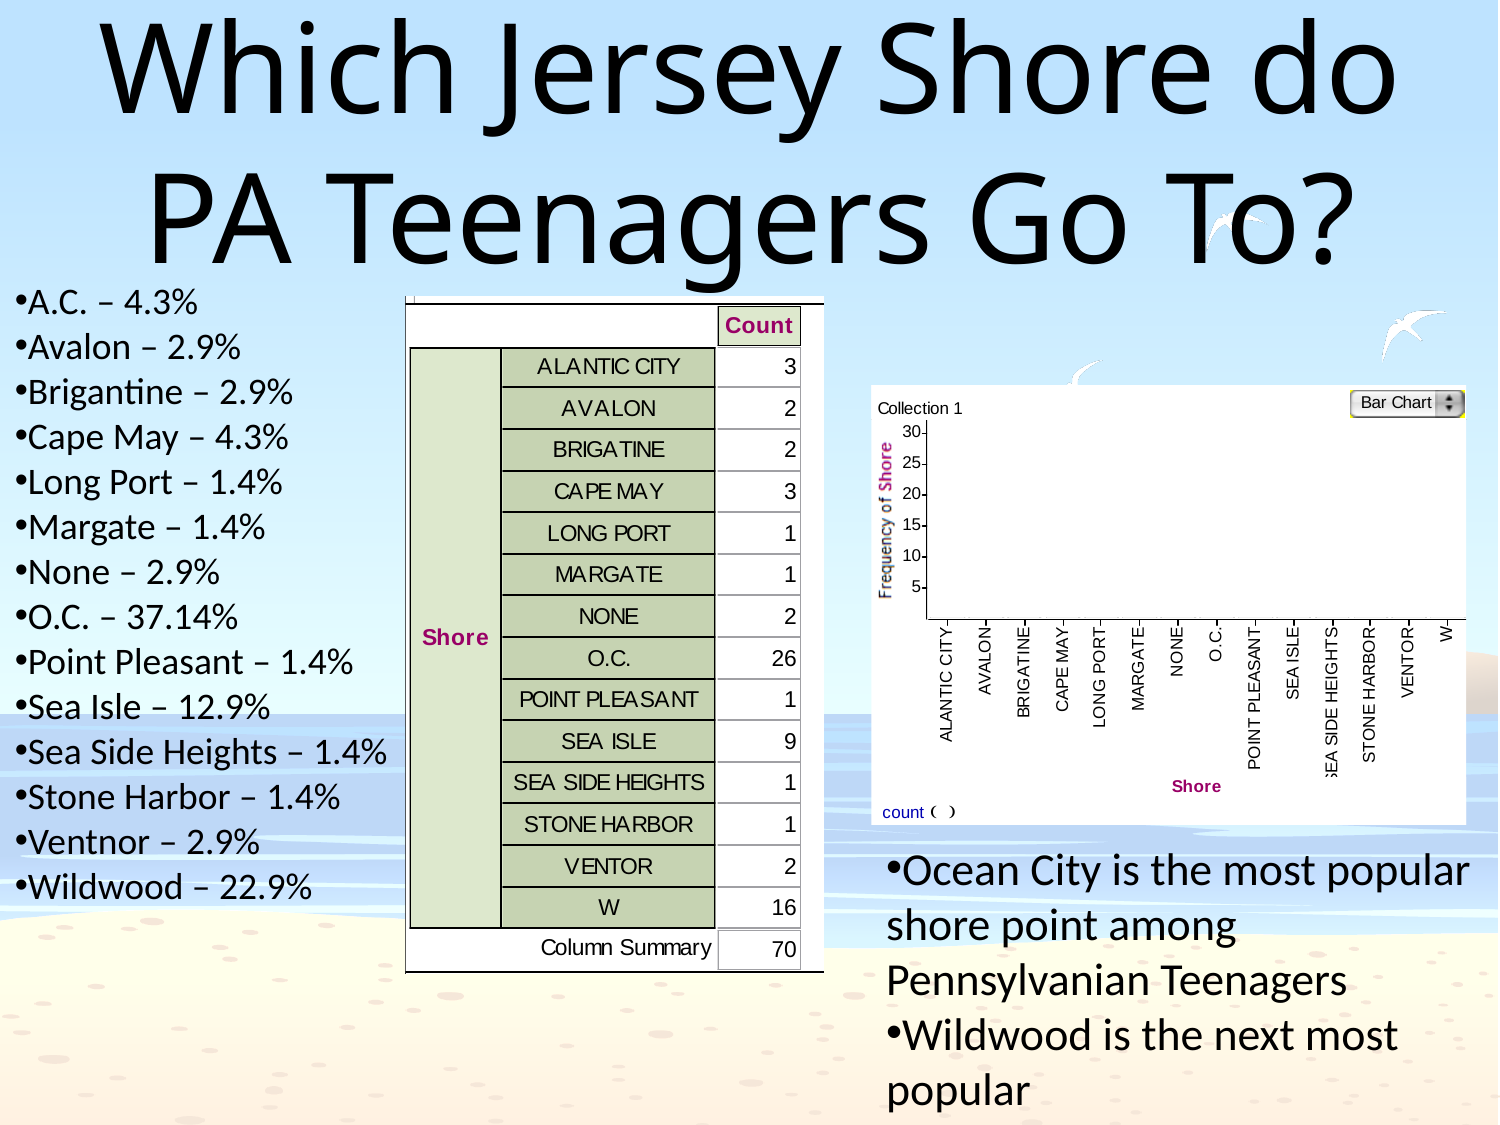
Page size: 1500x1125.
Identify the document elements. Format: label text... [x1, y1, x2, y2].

text_box A.C. – 4.3% Avalon – 2.9% Brigantine – 2.9% Cape May – 4.3% Long Port – 1.4% Margate – 1.4% None – 2.9% O.C. – 37.14% Point Pleasant – 1.4% Sea Isle – 12.9% Sea Side Heights – 1.4% Stone Harbor – 1.4% Ventnor – 2.9% Wildwood – 22.9% [0, 269, 406, 915]
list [871, 385, 1468, 827]
picture [405, 296, 825, 975]
title Which Jersey Shore do PA Teenagers Go To? [0, 45, 1500, 233]
text_box Ocean City is the most popular shore point among Pennsylvanian Teenagers Wildwood is the next most popular [871, 832, 1500, 1122]
picture [1066, 233, 1447, 385]
